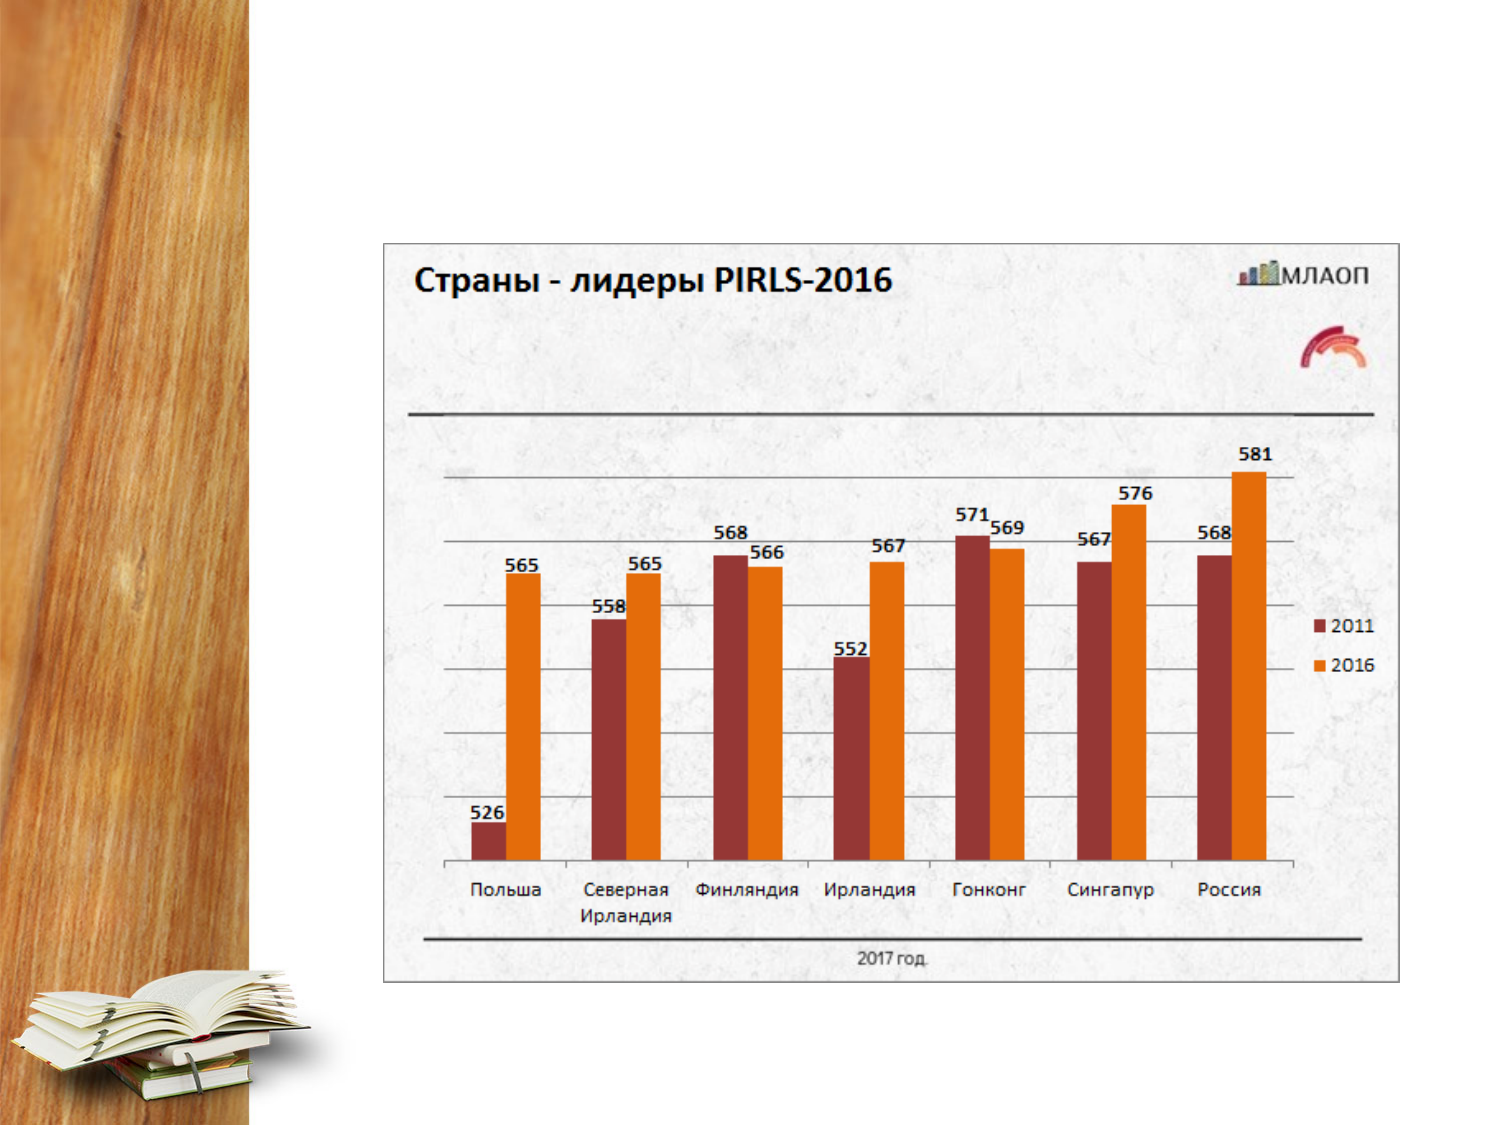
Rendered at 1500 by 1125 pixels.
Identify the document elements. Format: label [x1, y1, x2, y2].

list [383, 243, 1400, 984]
picture [0, 0, 1500, 1125]
